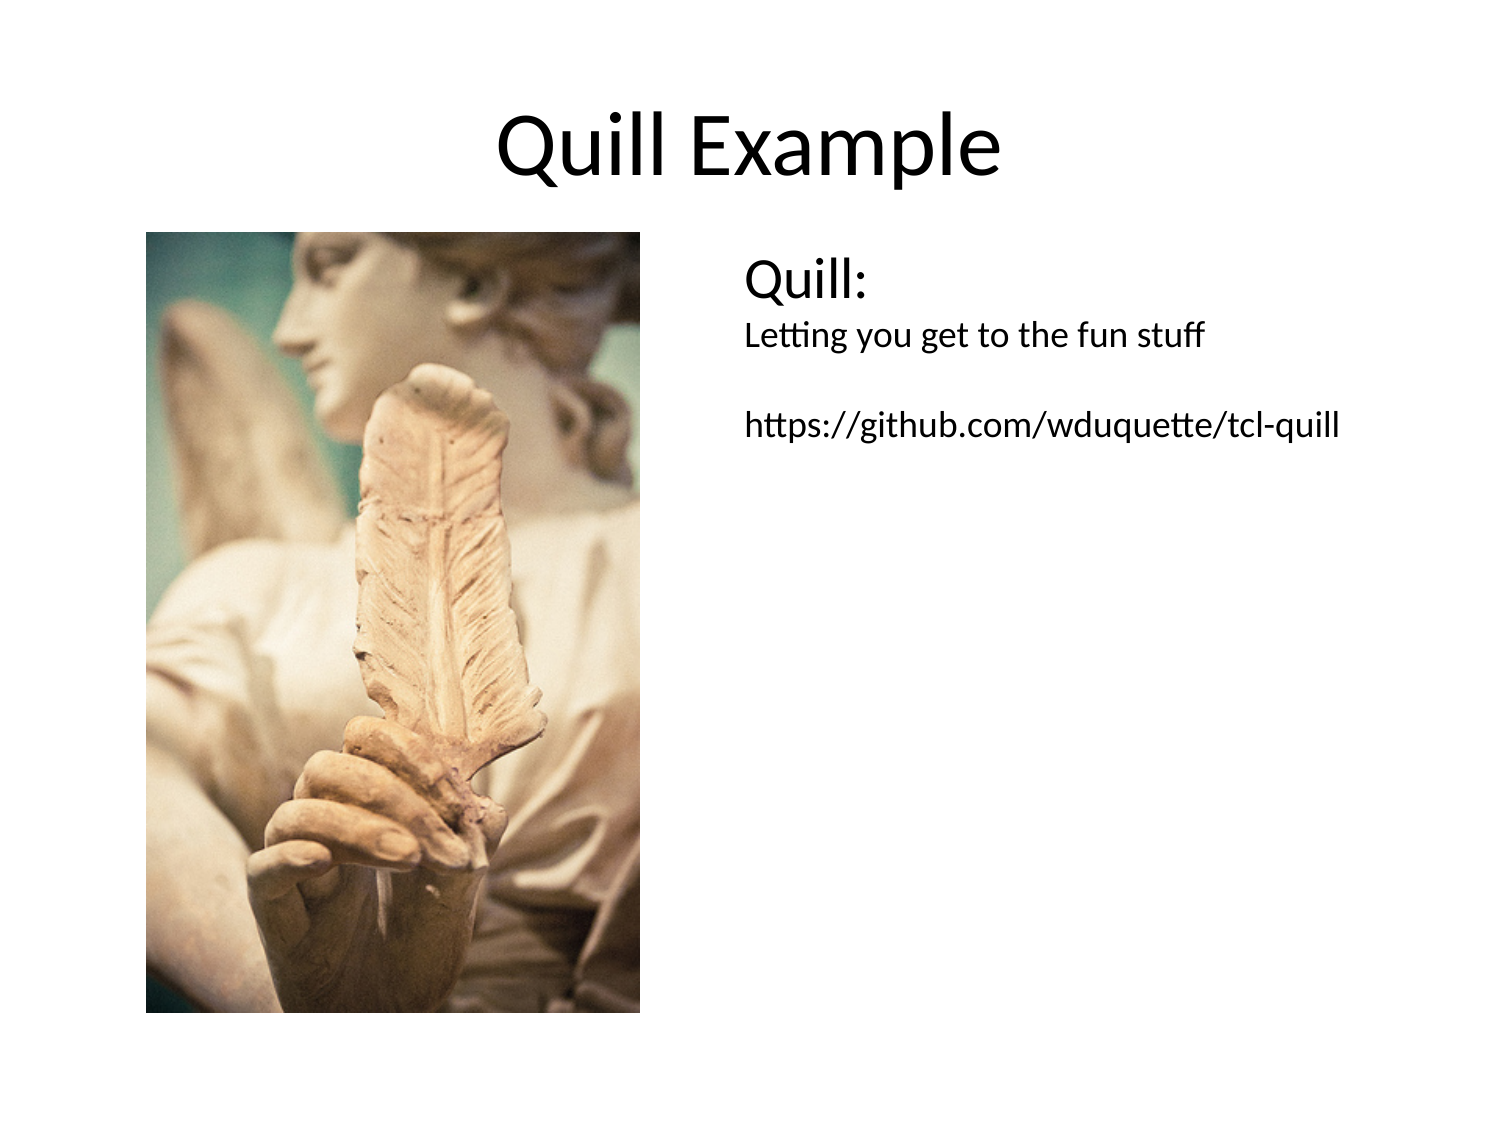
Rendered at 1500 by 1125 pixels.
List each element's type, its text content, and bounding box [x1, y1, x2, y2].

text_box Quill: Letting you get to the fun stuff https://github.com/wduquette/tcl-quill [729, 232, 1356, 543]
picture [146, 232, 641, 1013]
title Quill Example [75, 45, 1425, 233]
